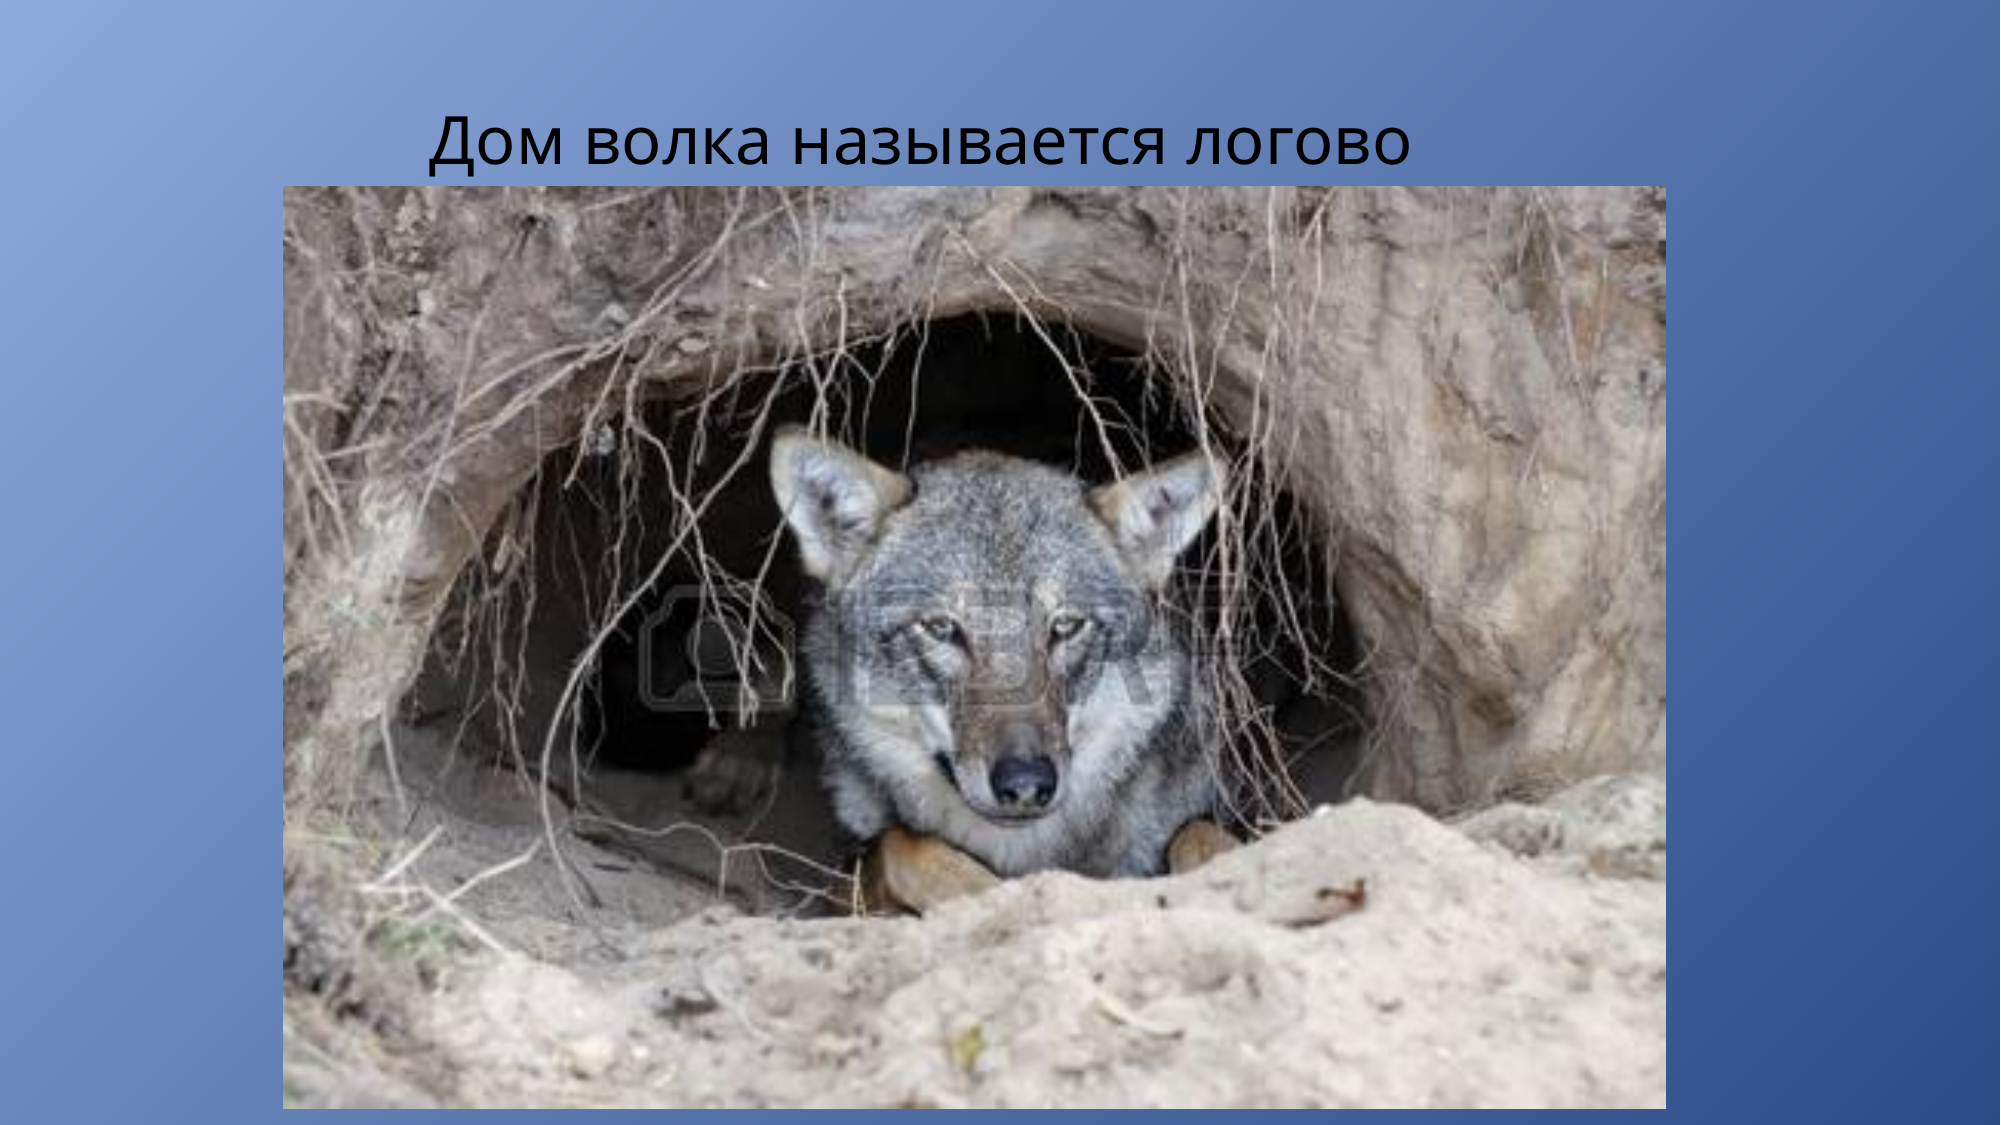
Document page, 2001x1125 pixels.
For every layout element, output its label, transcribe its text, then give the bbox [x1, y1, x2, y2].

picture [283, 186, 1666, 1109]
text_box Дом волка называется логово [415, 90, 1429, 186]
